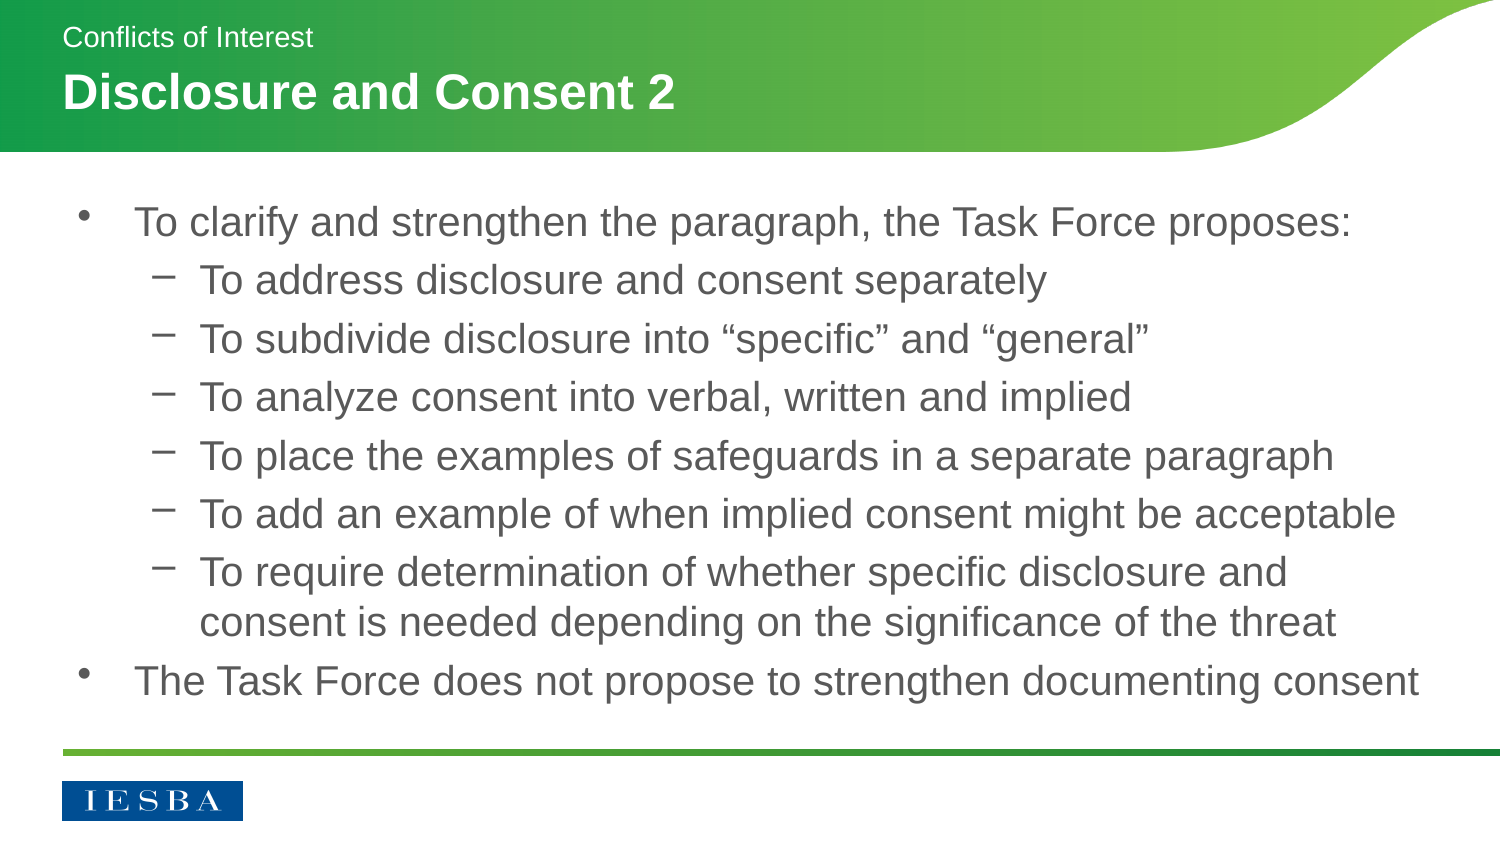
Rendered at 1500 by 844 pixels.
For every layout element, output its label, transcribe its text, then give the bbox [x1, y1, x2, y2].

picture [0, 0, 1497, 152]
title Disclosure and Consent 2 [62, 56, 1300, 122]
subtitle Conflicts of Interest [62, 18, 500, 47]
list To clarify and strengthen the paragraph, the Task Force proposes: To address disclosure and consent separately To subdivide disclosure into “specific” and “general” To analyze consent into verbal, written and implied To place the examples of safeguards in a separate paragraph To add an example of when implied consent might be acceptable To require determination of whether specific disclosure and consent is needed depending on the significance of the threat The Task Force does not propose to strengthen documenting consent [62, 187, 1450, 694]
picture [62, 781, 243, 821]
